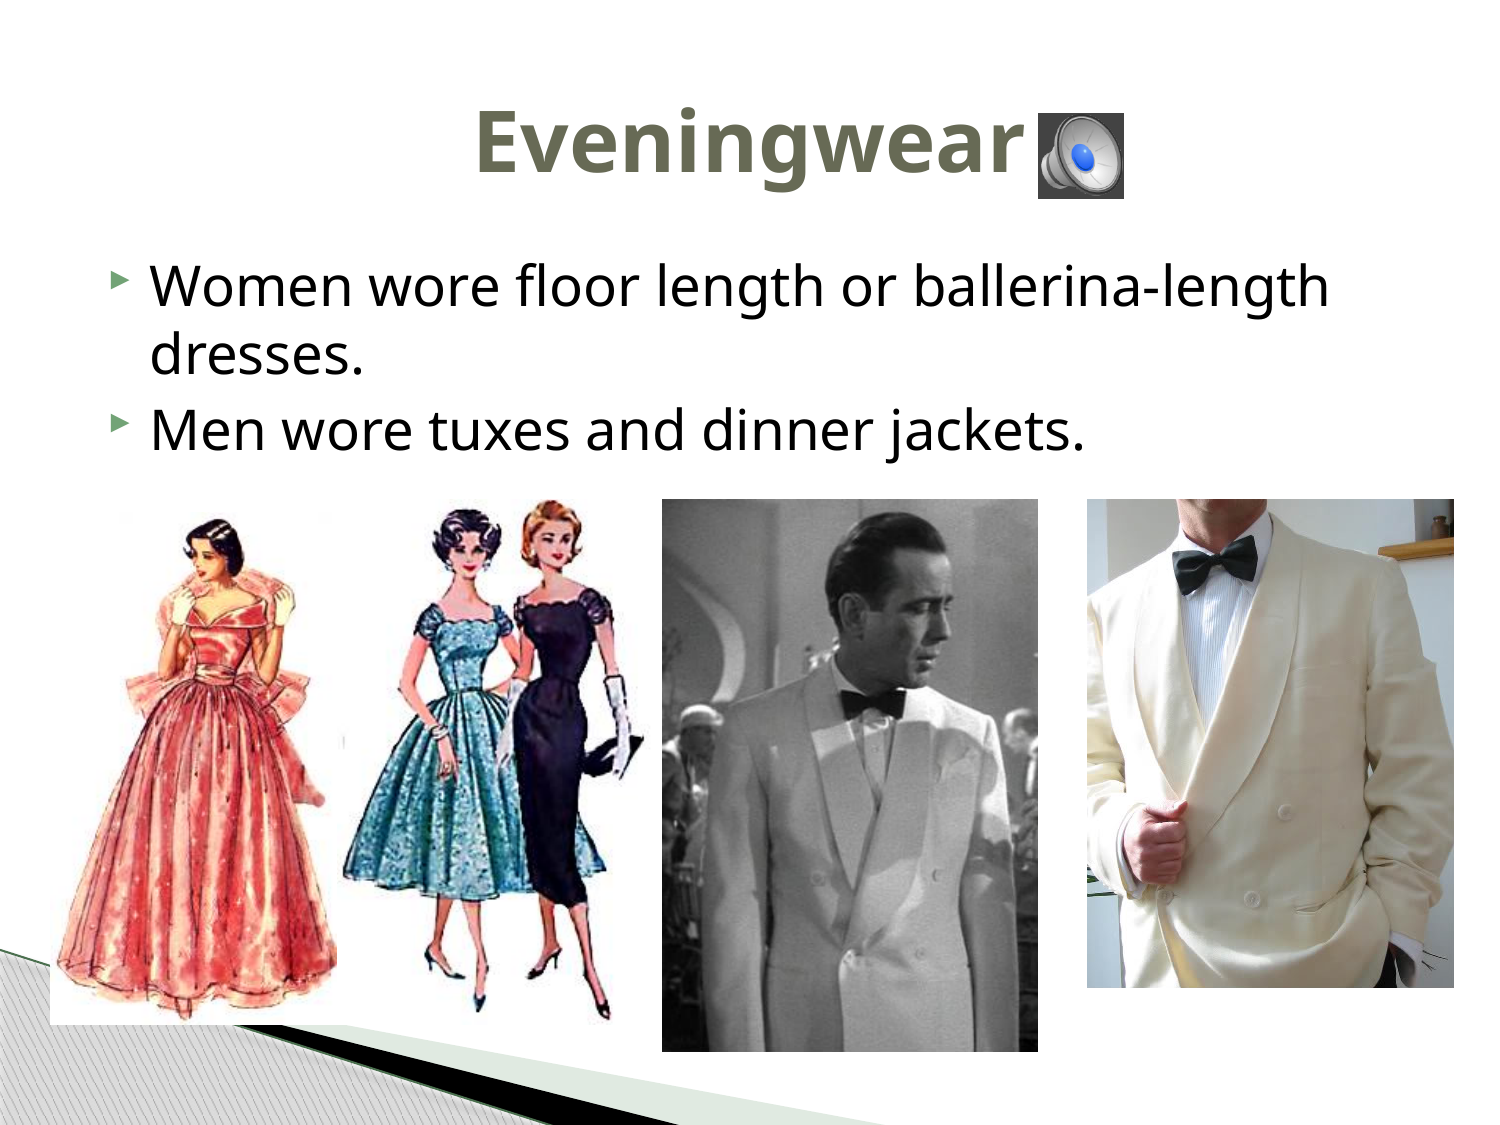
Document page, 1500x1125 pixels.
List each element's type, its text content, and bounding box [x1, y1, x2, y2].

title Eveningwear [75, 45, 1425, 233]
list Women wore floor length or ballerina-length dresses. Men wore tuxes and dinner jackets. [75, 243, 1425, 986]
picture [662, 499, 1038, 1053]
picture [49, 499, 652, 1026]
picture [1087, 499, 1455, 988]
picture [1037, 112, 1126, 201]
